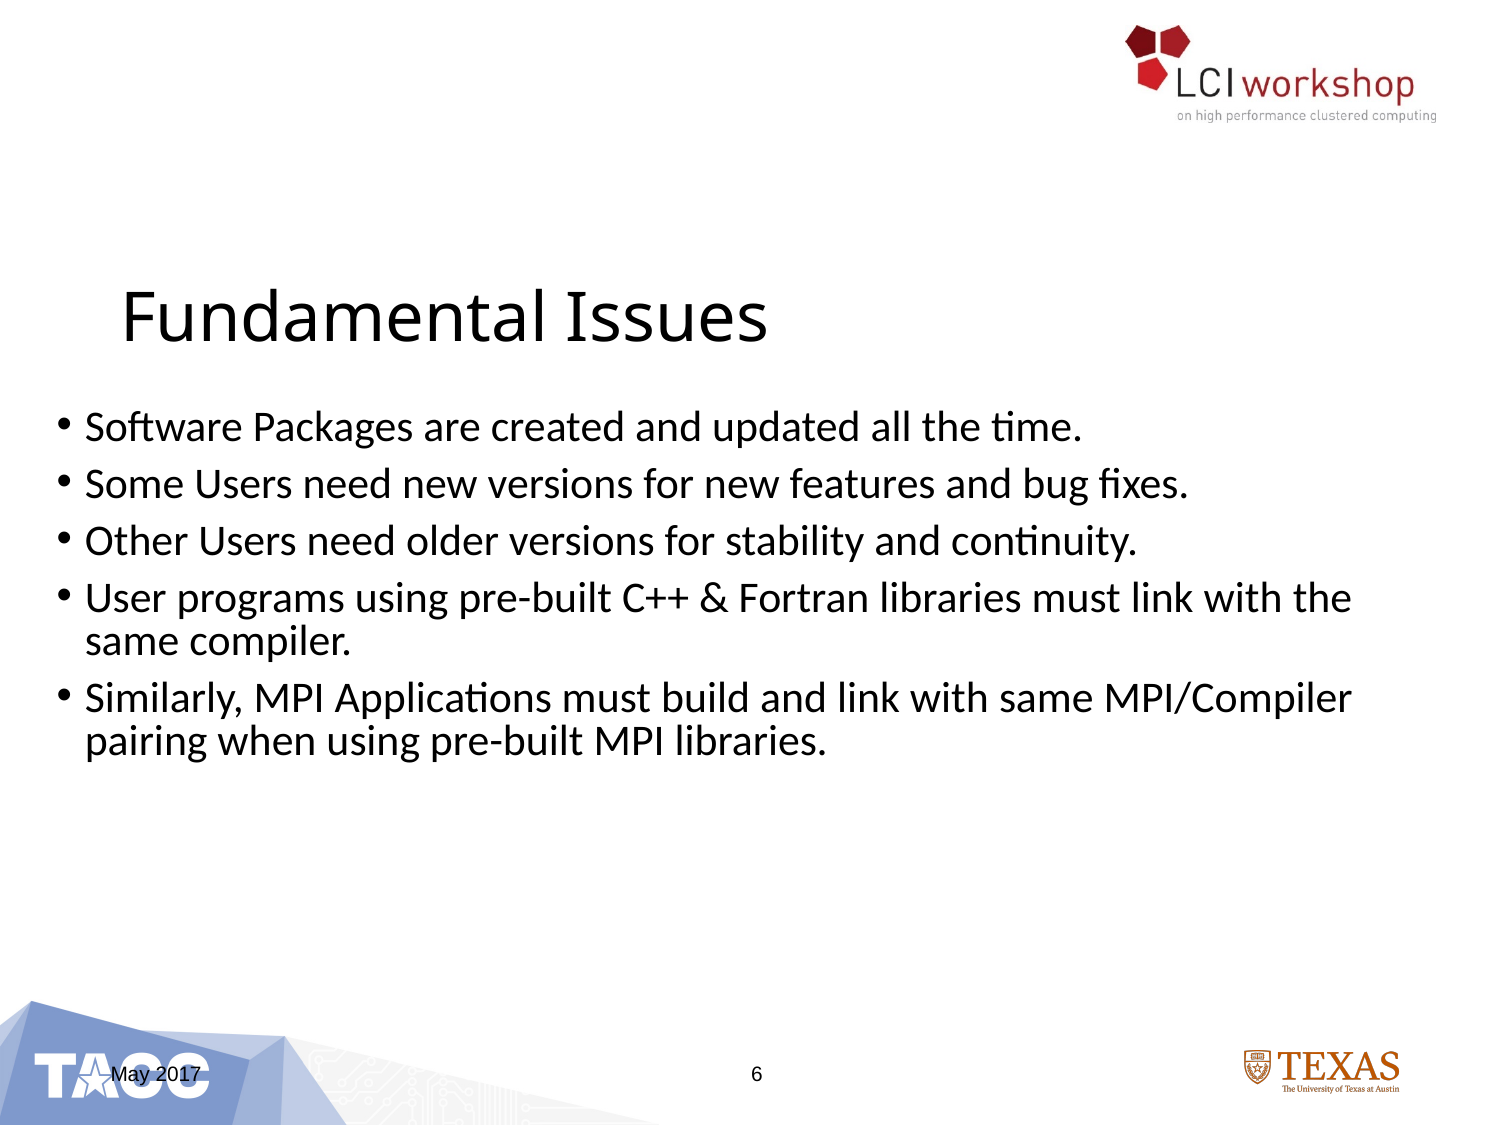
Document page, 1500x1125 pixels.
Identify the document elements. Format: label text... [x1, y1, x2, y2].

slide_number 6 [740, 1053, 771, 1092]
title Fundamental Issues [111, 236, 1426, 399]
list Software Packages are created and updated all the time. Some Users need new versions for new features and bug fixes. Other Users need older versions for stability and continuity. User programs using pre-built C++ & Fortran libraries must link with the same compiler. Similarly, MPI Applications must build and link with same MPI/Compiler pairing when using pre-built MPI libraries. [48, 399, 1463, 805]
text_box May 2017 [103, 1052, 441, 1093]
picture [0, 999, 659, 1125]
picture [1210, 1017, 1433, 1125]
picture [1125, 25, 1436, 123]
